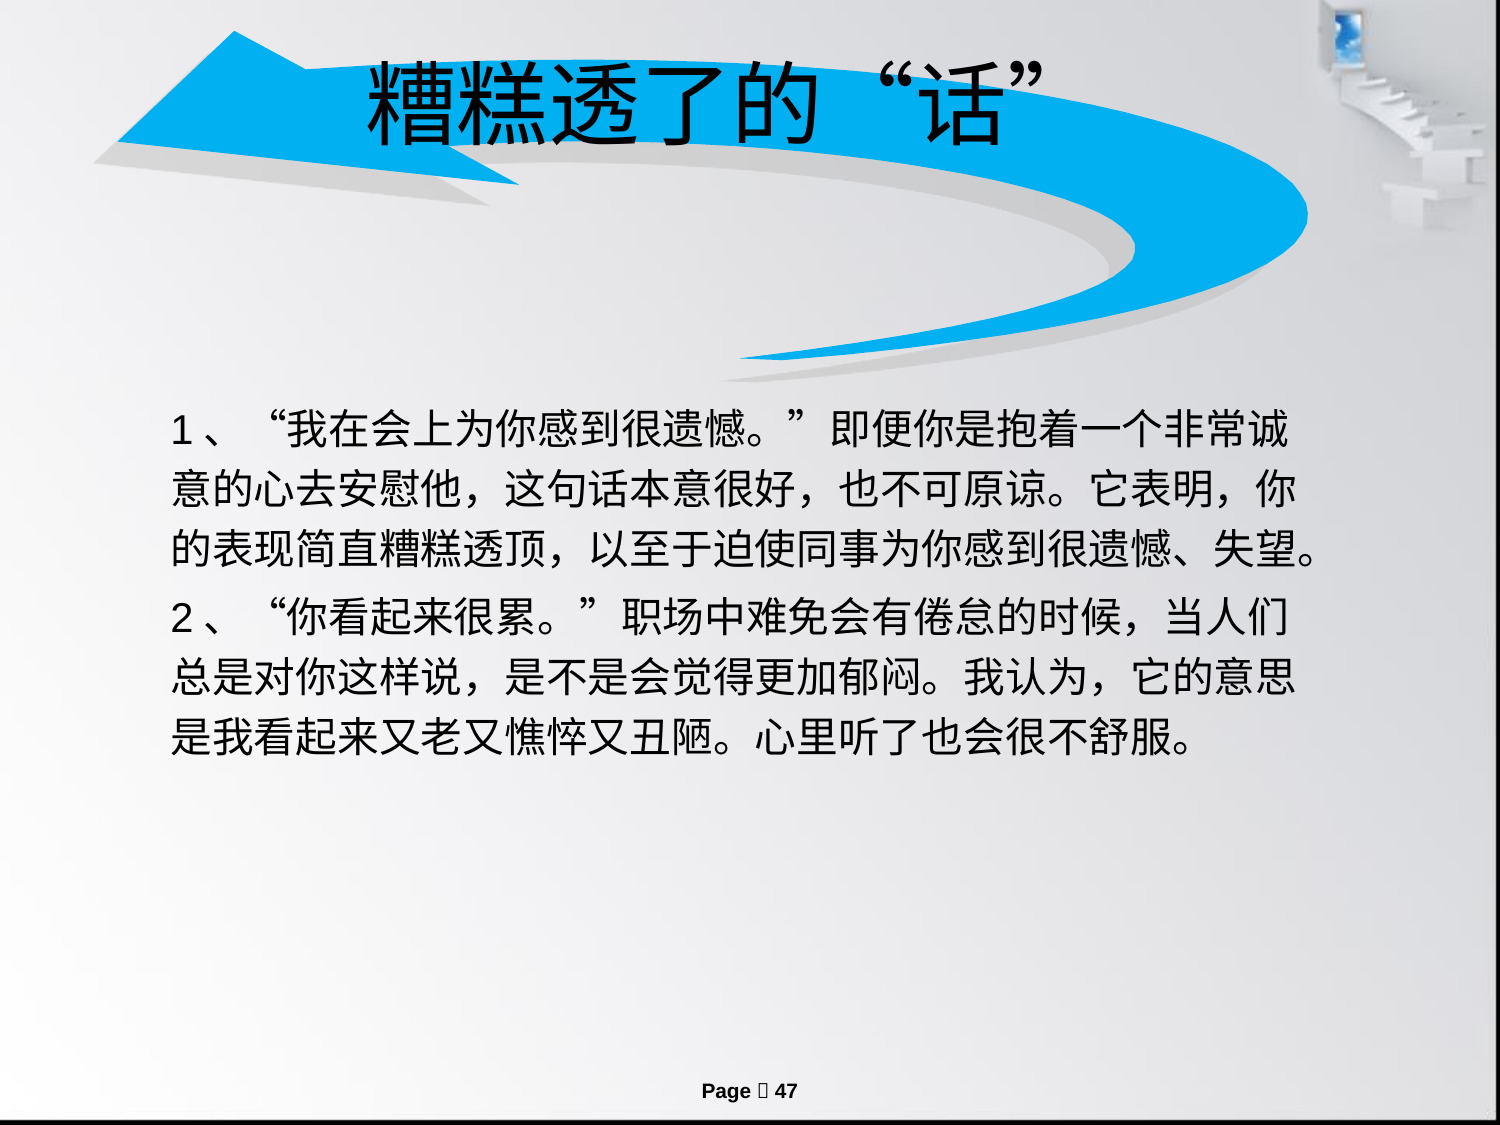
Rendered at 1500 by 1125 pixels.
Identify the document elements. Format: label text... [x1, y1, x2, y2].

list 1、“我在会上为你感到很遗憾。”即便你是抱着一个非常诚意的心去安慰他，这句话本意很好，也不可原谅。它表明，你的表现简直糟糕透顶，以至于迫使同事为你感到很遗憾、失望。 2、“你看起来很累。”职场中难免会有倦怠的时候，当人们总是对你这样说，是不是会觉得更加郁闷。我认为，它的意思是我看起来又老又憔悴又丑陋。心里听了也会很不舒服。 [155, 385, 1345, 854]
picture [0, 0, 1500, 1125]
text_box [117, 30, 1309, 361]
